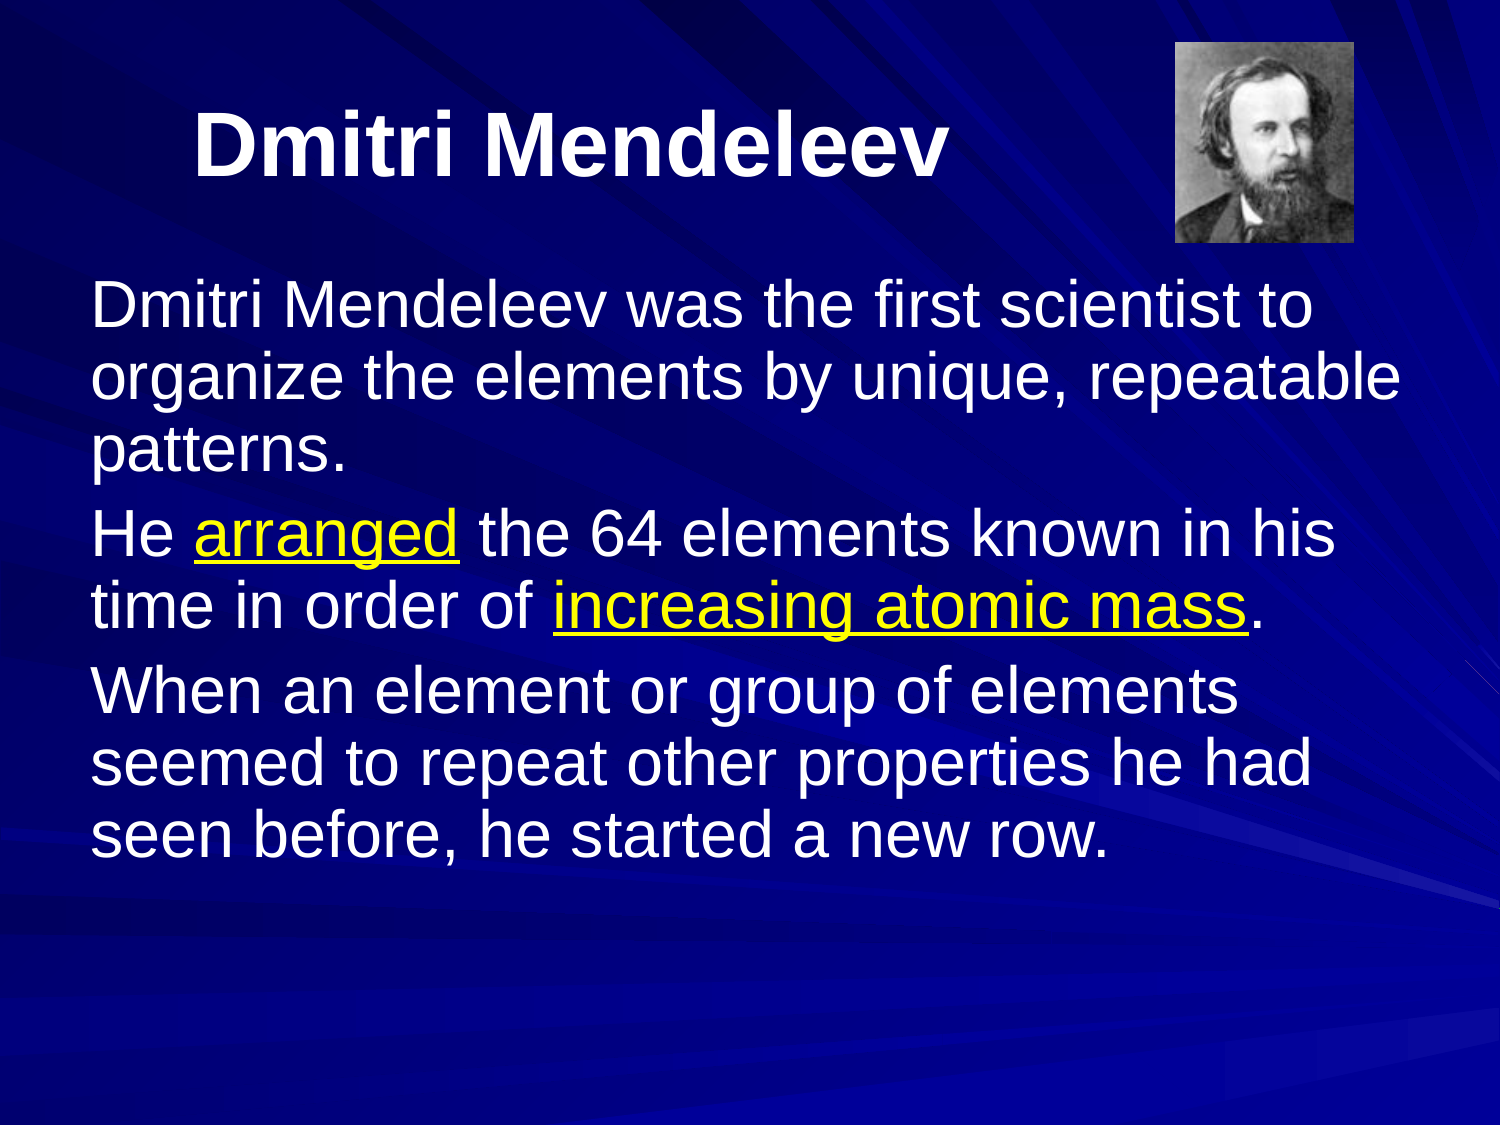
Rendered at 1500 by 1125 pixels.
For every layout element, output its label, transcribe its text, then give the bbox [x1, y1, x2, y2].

picture [1174, 42, 1354, 243]
list Dmitri Mendeleev was the first scientist to organize the elements by unique, repeatable patterns. He arranged the 64 elements known in his time in order of increasing atomic mass. When an element or group of elements seemed to repeat other properties he had seen before, he started a new row. [74, 262, 1426, 1006]
title Dmitri Mendeleev [74, 45, 1070, 234]
